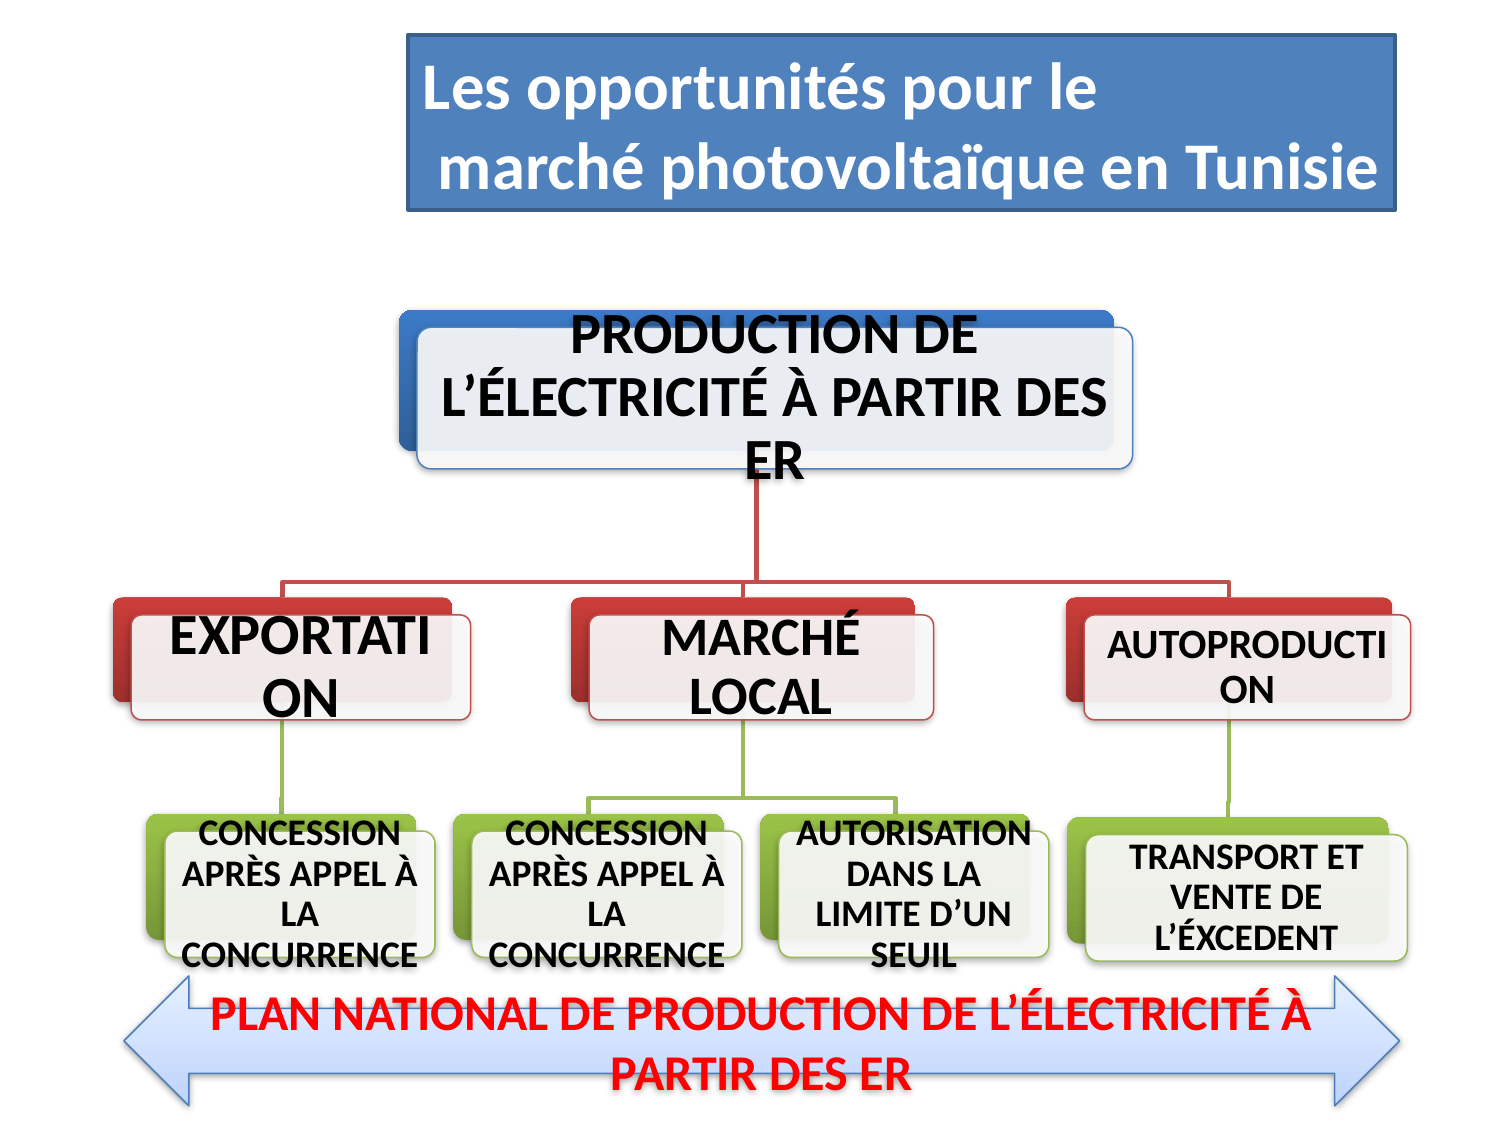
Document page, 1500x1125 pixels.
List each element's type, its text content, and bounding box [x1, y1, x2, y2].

text_box Plan national de Production de l’électricité à partir des ER [148, 1067, 1375, 1107]
text_box Les opportunités pour le marché photovoltaïque en Tunisie [406, 33, 1397, 212]
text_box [111, 243, 1412, 1059]
